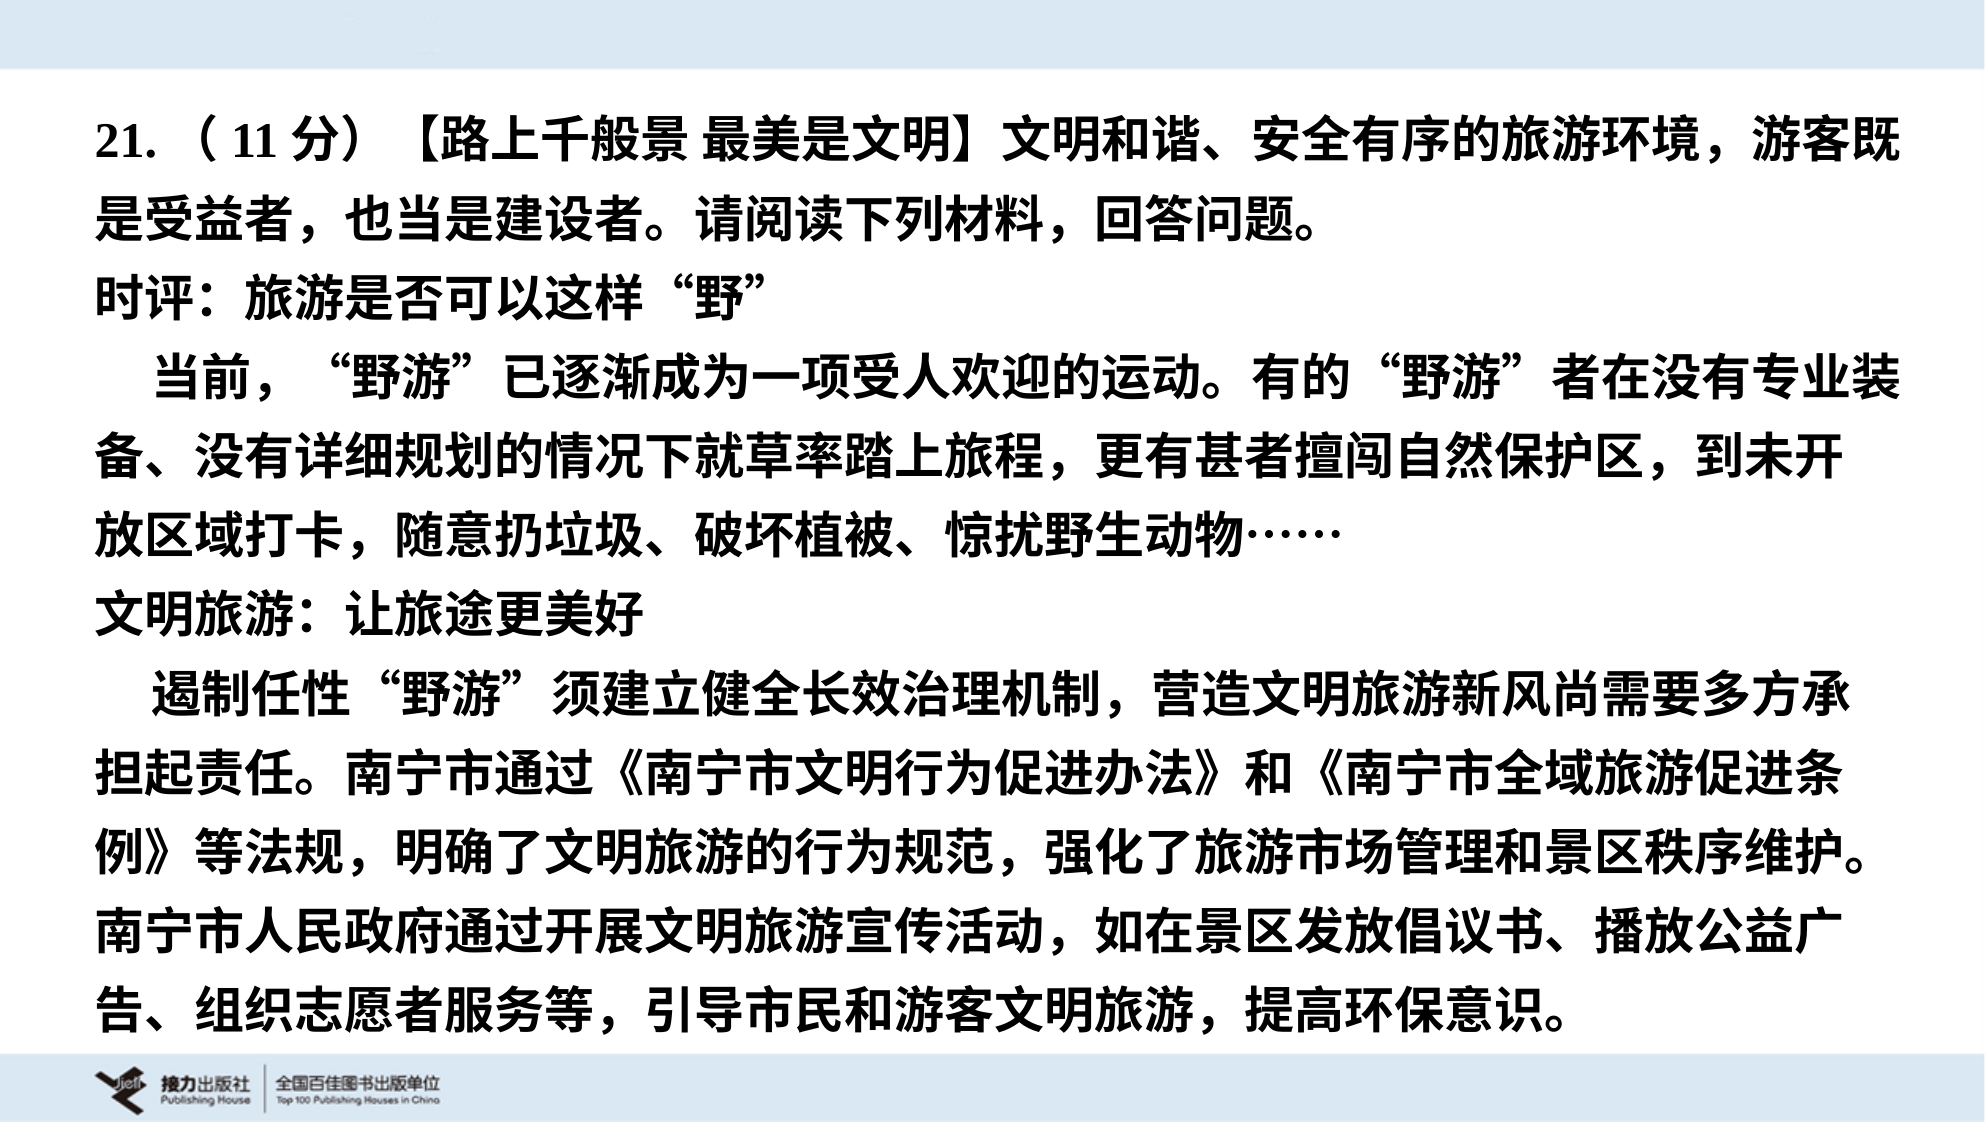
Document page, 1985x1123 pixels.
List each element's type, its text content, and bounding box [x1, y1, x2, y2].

picture [0, 0, 1985, 1122]
text_box 21.（11分）【路上千般景 最美是文明】文明和谐、安全有序的旅游环境，游客既 是受益者，也当是建设者。请阅读下列材料，回答问题。 时评：旅游是否可以这样“野” 当前，“野游”已逐渐成为一项受人欢迎的运动。有的“野游”者在没有专业装 备、没有详细规划的情况下就草率踏上旅程，更有甚者擅闯自然保护区，到未开 放区域打卡，随意扔垃圾、破坏植被、惊扰野生动物…… 文明旅游：让旅途更美好 遏制任性“野游”须建立健全长效治理机制，营造文明旅游新风尚需要多方承 担起责任。南宁市通过《南宁市文明行为促进办法》和《南宁市全域旅游促进条 例》等法规，明确了文明旅游的行为规范，强化了旅游市场管理和景区秩序维护。 南宁市人民政府通过开展文明旅游宣传活动，如在景区发放倡议书、播放公益广 告、组织志愿者服务等，引导市民和游客文明旅游，提高环保意识。 [94, 88, 1892, 1039]
